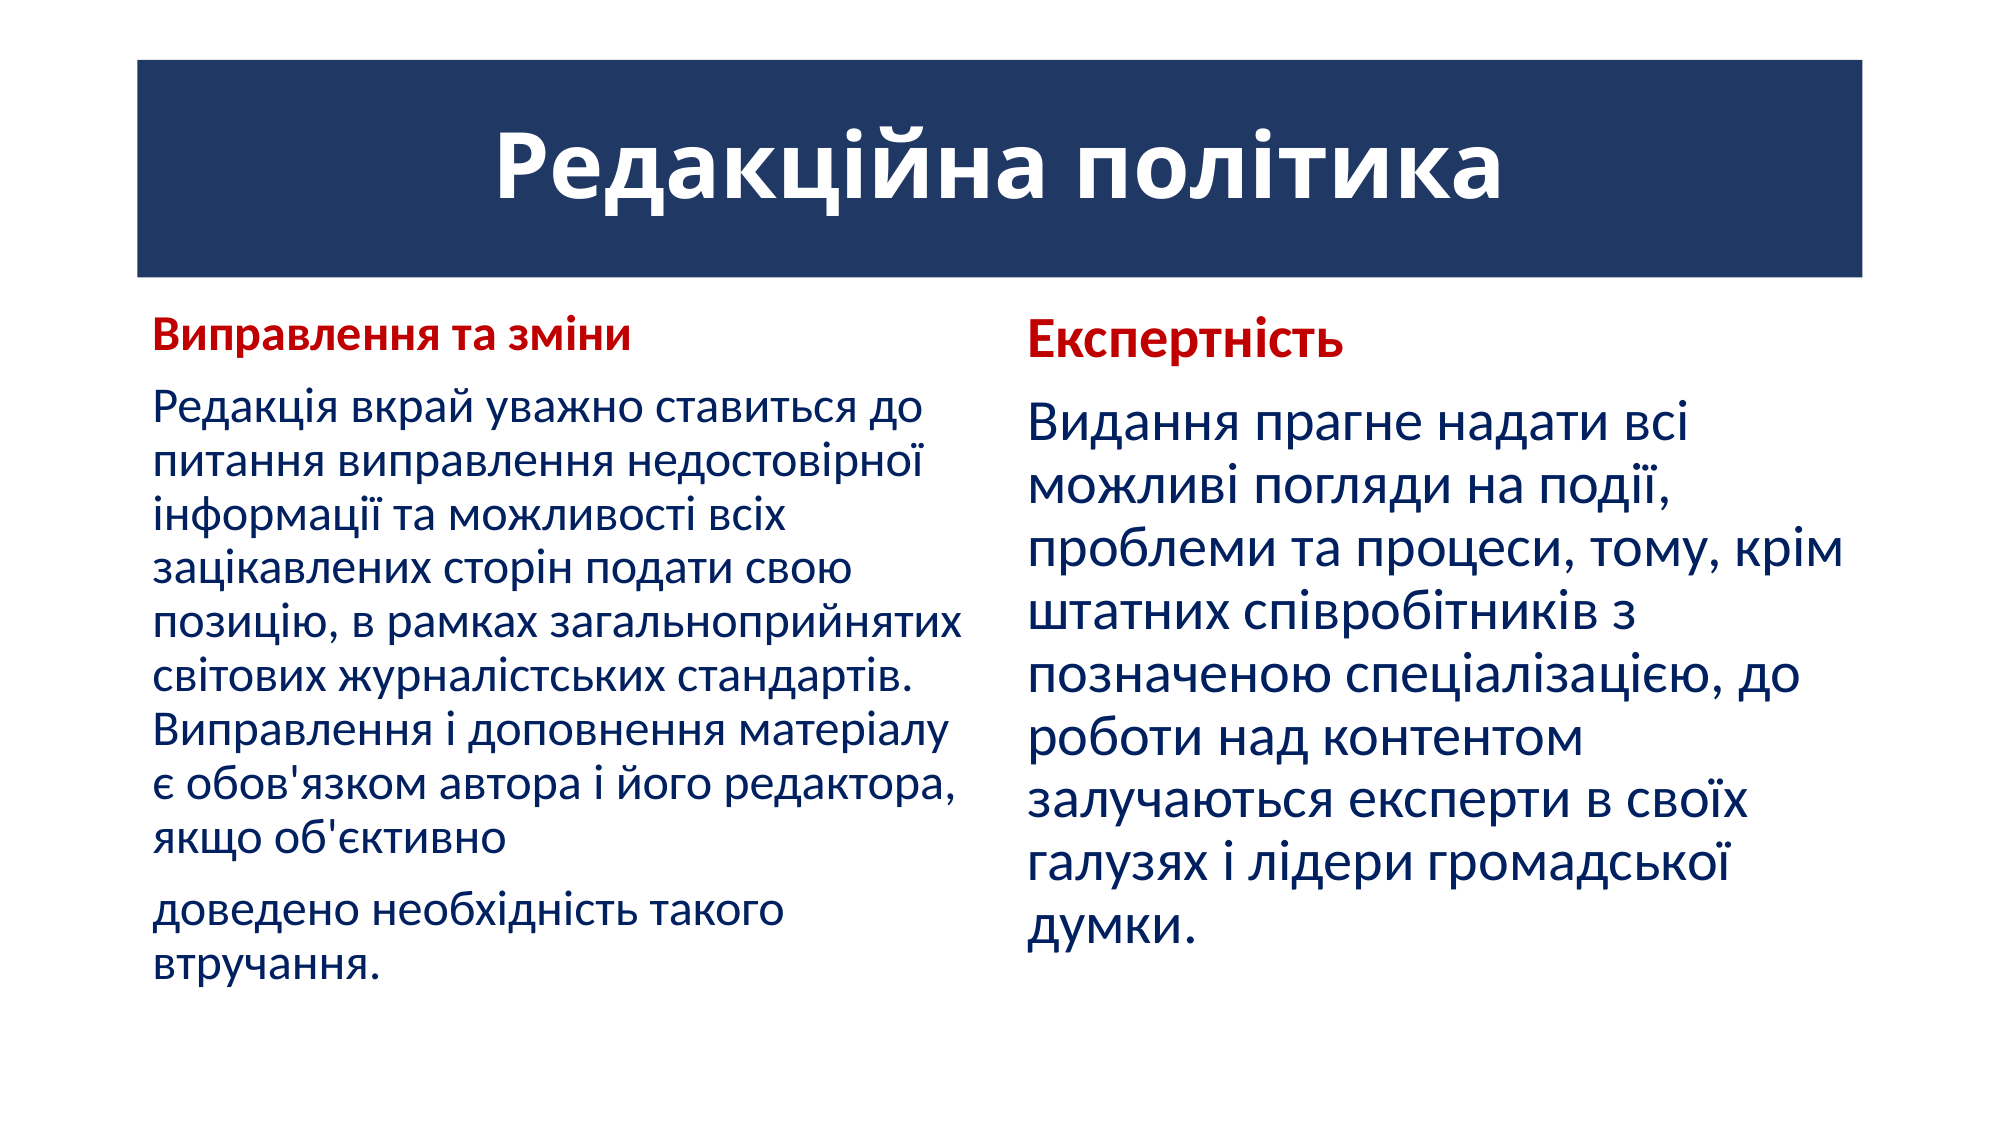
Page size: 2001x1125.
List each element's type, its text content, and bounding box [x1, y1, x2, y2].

title Редакційна політика [137, 59, 1863, 278]
list Виправлення та зміни Редакція вкрай уважно ставиться до питання виправлення недостовірної інформації та можливості всіх зацікавлених сторін подати свою позицію, в рамках загальноприйнятих світових журналістських стандартів. Виправлення і доповнення матеріалу є обов'язком автора і його редактора, якщо об'єктивно доведено необхідність такого втручання. [137, 299, 988, 1014]
list Експертність Видання прагне надати всі можливі погляди на події, проблеми та процеси, тому, крім штатних співробітників з позначеною спеціалізацією, до роботи над контентом залучаються експерти в своїх галузях і лідери громадської думки. [1012, 299, 1863, 1014]
